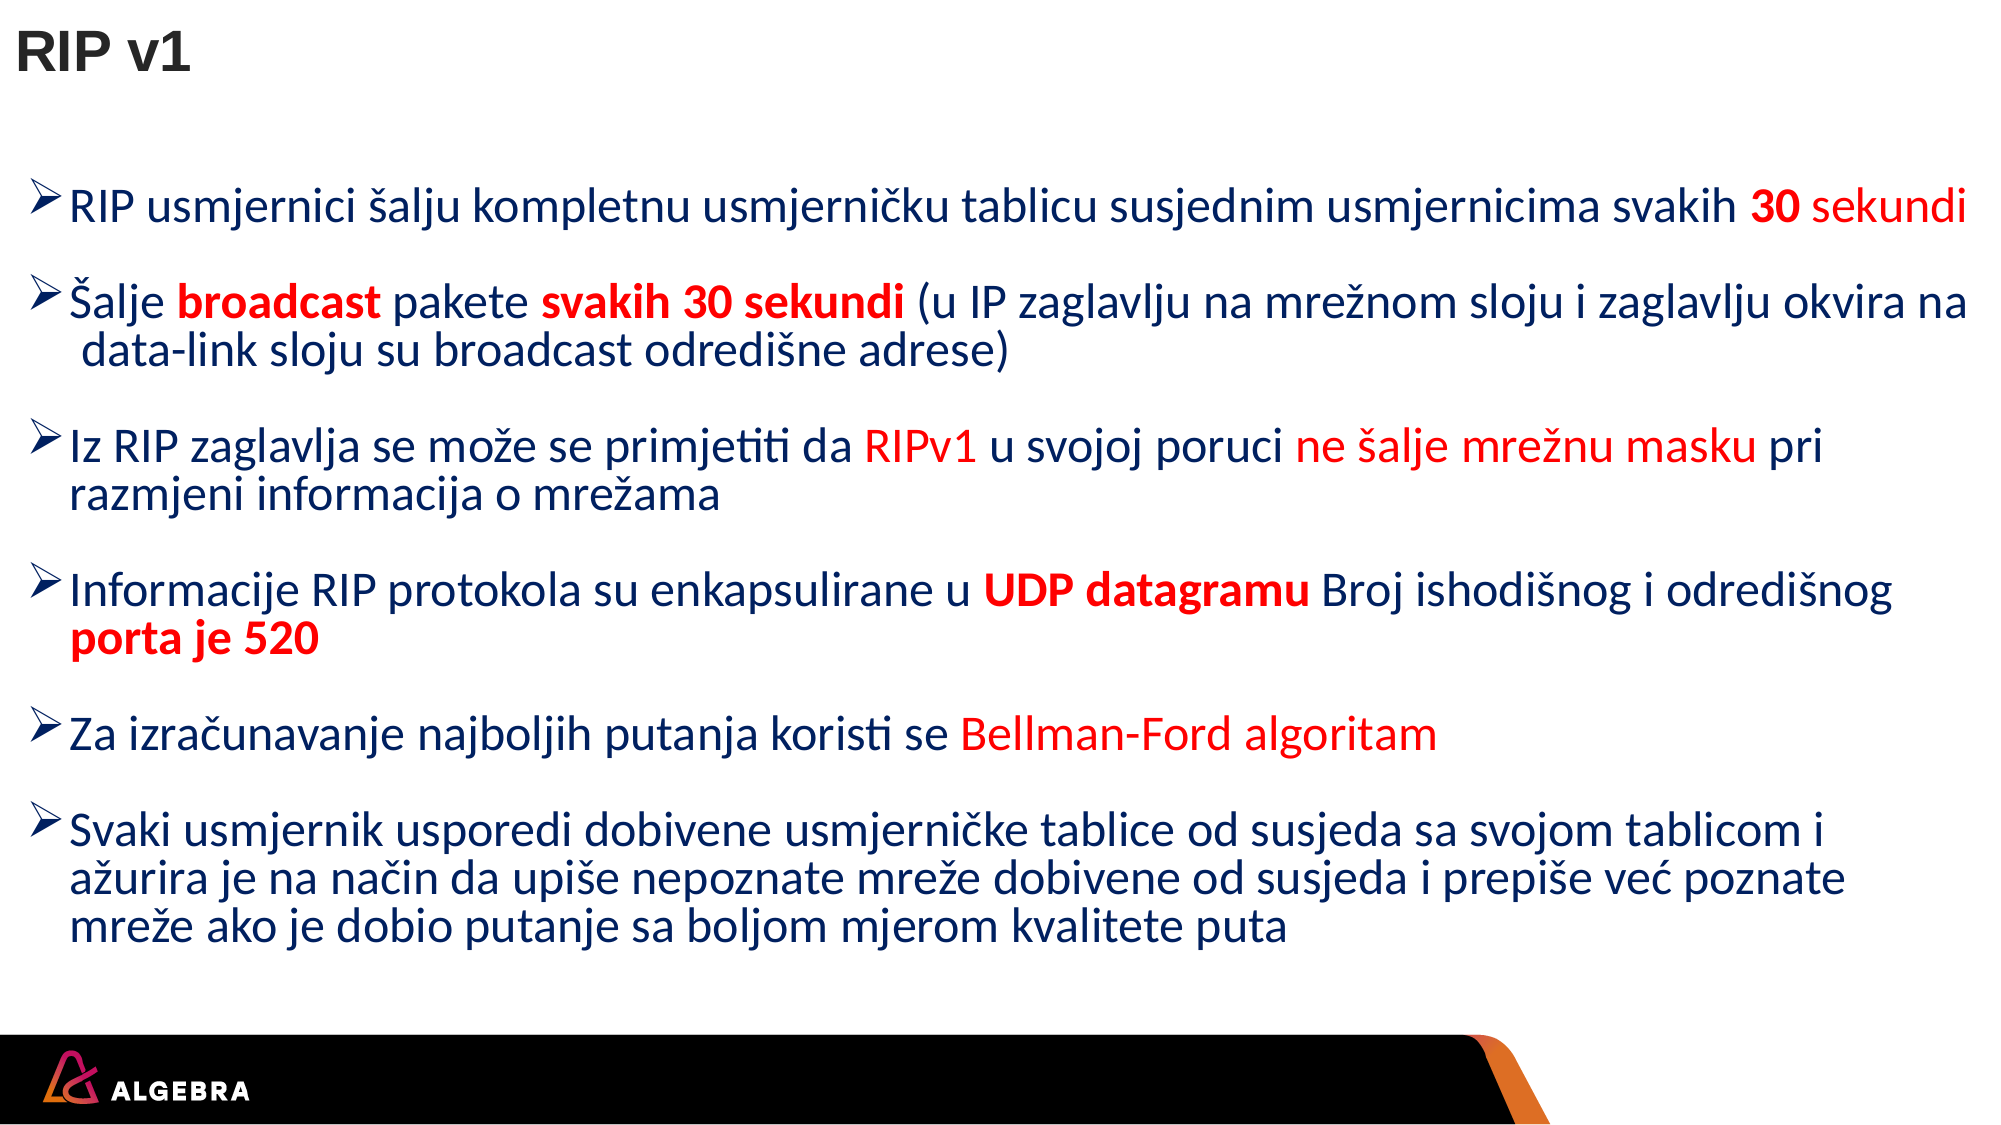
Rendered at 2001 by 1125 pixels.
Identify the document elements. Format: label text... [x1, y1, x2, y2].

text_box RIP usmjernici šalju kompletnu usmjerničku tablicu susjednim usmjernicima svakih 30 sekundi Šalje broadcast pakete svakih 30 sekundi (u IP zaglavlju na mrežnom sloju i zaglavlju okvira na data-link sloju su broadcast odredišne adrese) Iz RIP zaglavlja se može se primjetiti da RIPv1 u svojoj poruci ne šalje mrežnu masku pri razmjeni informacija o mrežama Informacije RIP protokola su enkapsulirane u UDP datagramu Broj ishodišnog i odredišnog porta je 520 Za izračunavanje najboljih putanja koristi se Bellman-Ford algoritam Svaki usmjernik usporedi dobivene usmjerničke tablice od susjeda sa svojom tablicom i ažurira je na način da upiše nepoznate mreže dobivene od susjeda i prepiše već poznate mreže ako je dobio putanje sa boljom mjerom kvalitete puta [11, 105, 1989, 1008]
picture [0, 1034, 1733, 1125]
title RIP v1 [0, 0, 1304, 107]
